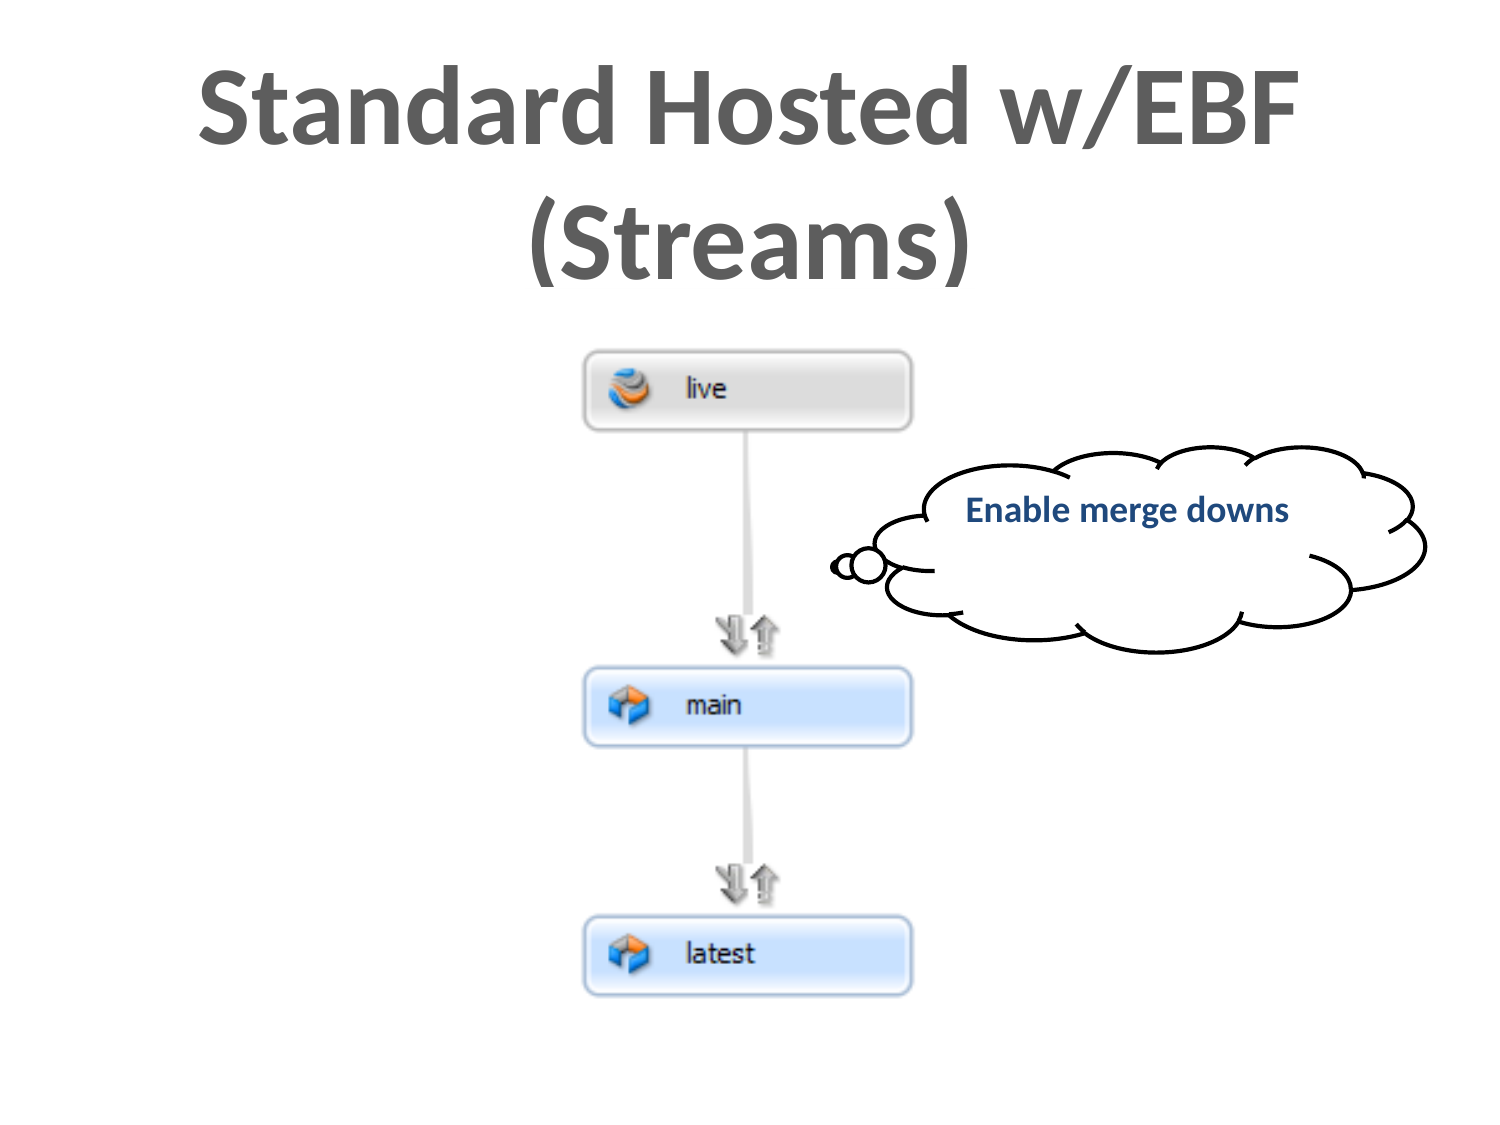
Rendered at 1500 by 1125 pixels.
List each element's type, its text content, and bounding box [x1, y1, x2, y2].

text_box Standard Hosted w/EBF (Streams) [0, 24, 1500, 310]
picture [524, 287, 976, 1076]
text_box Enable merge downs [979, 445, 1428, 655]
